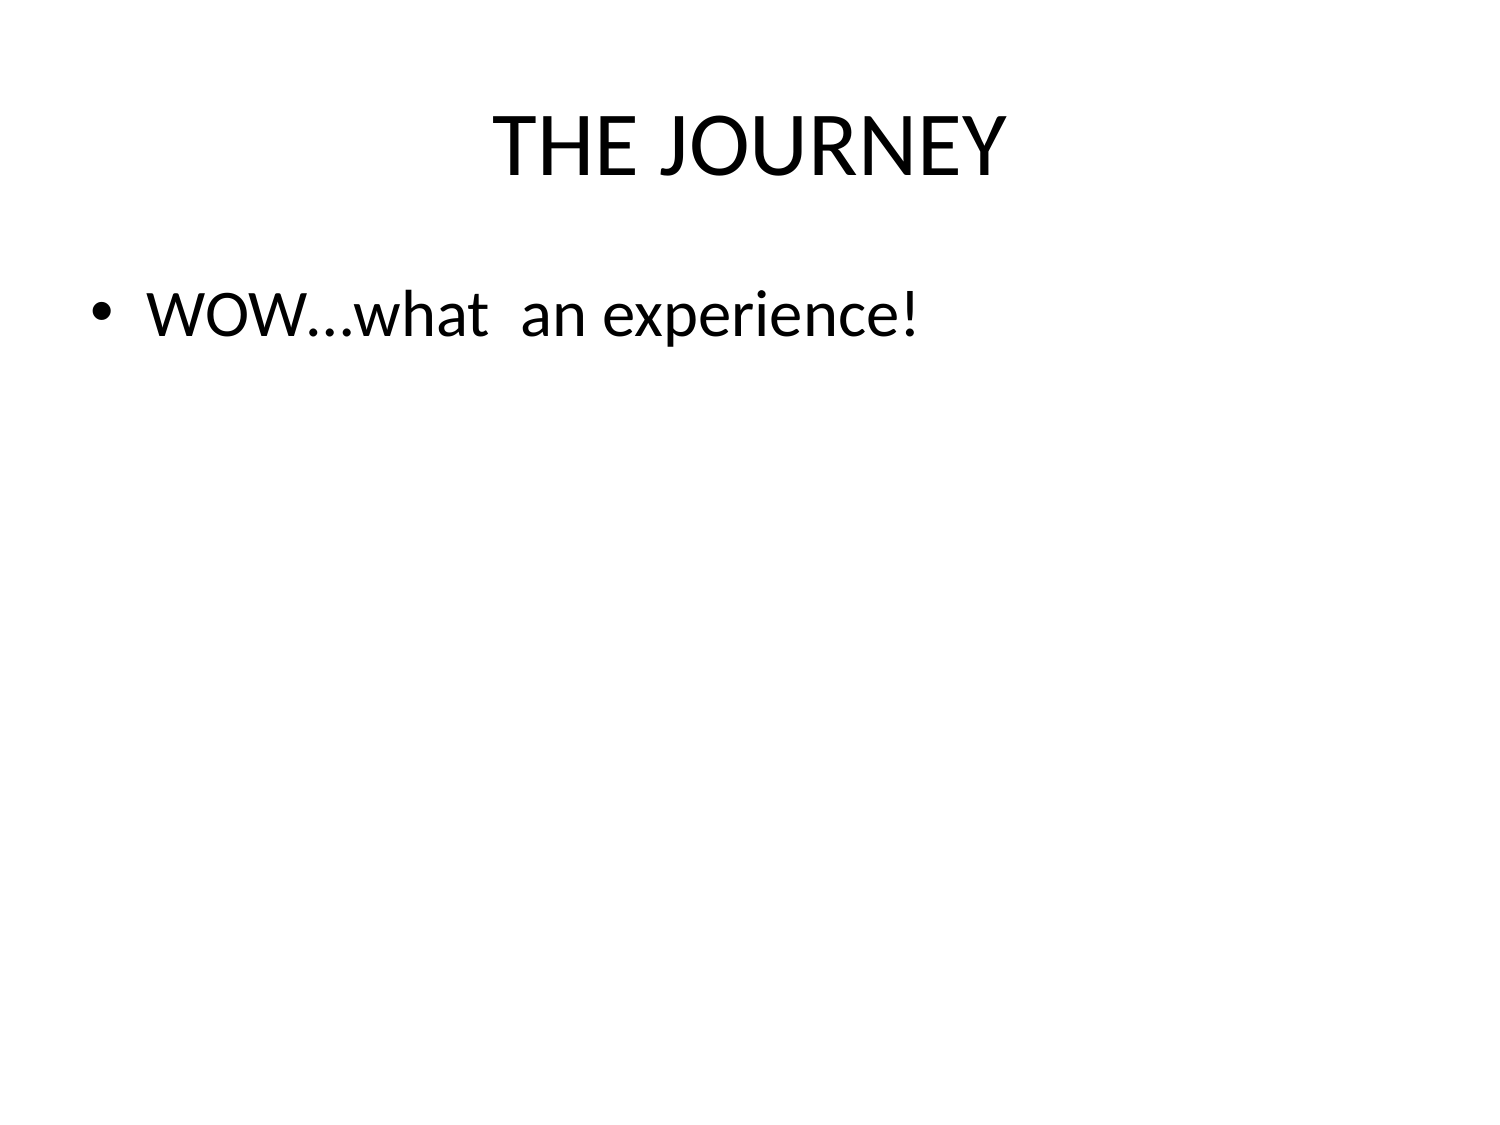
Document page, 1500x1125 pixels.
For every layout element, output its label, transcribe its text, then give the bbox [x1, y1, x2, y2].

list WOW…what an experience! [75, 262, 1425, 1005]
title THE JOURNEY [75, 45, 1425, 233]
